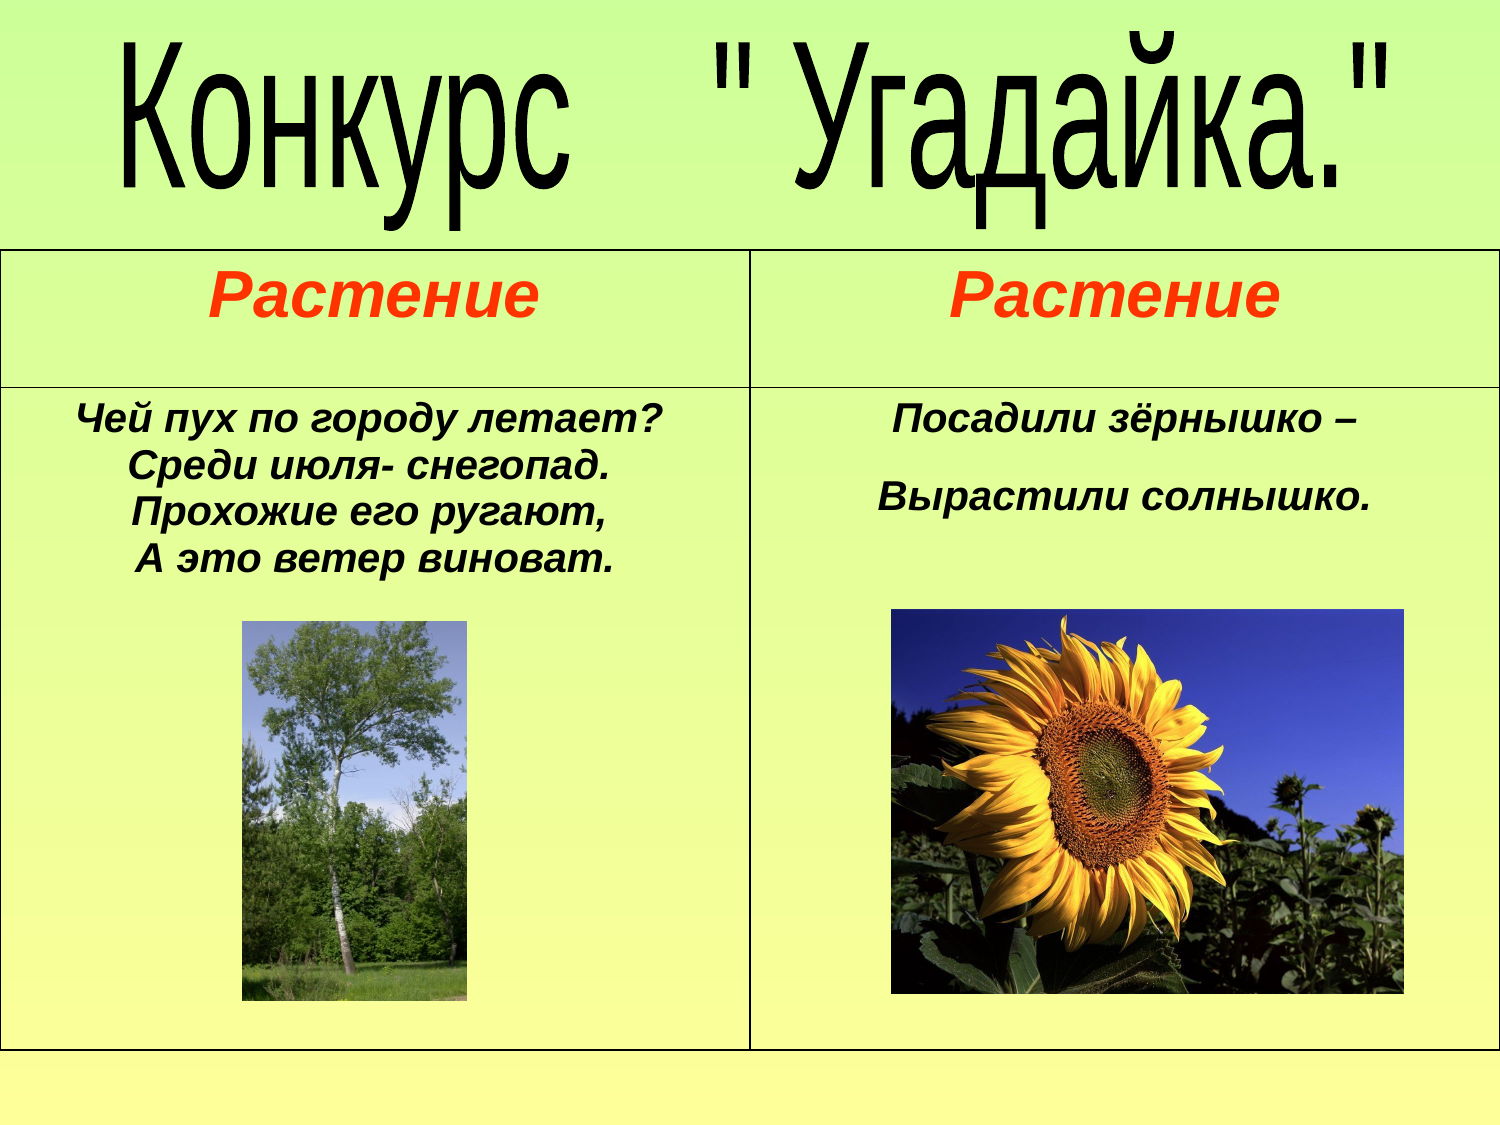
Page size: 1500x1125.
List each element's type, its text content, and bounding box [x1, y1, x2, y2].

table_cell Посадили зёрнышко – Вырастили солнышко. [751, 388, 1499, 1049]
table_header Растение [751, 251, 1499, 387]
picture [891, 609, 1404, 994]
table_cell Чей пух по городу летает? Среди июля- снегопад. Прохожие его ругают, А это ветер виноват. [1, 388, 749, 1049]
picture [241, 621, 467, 1002]
table_header Растение [1, 251, 749, 387]
